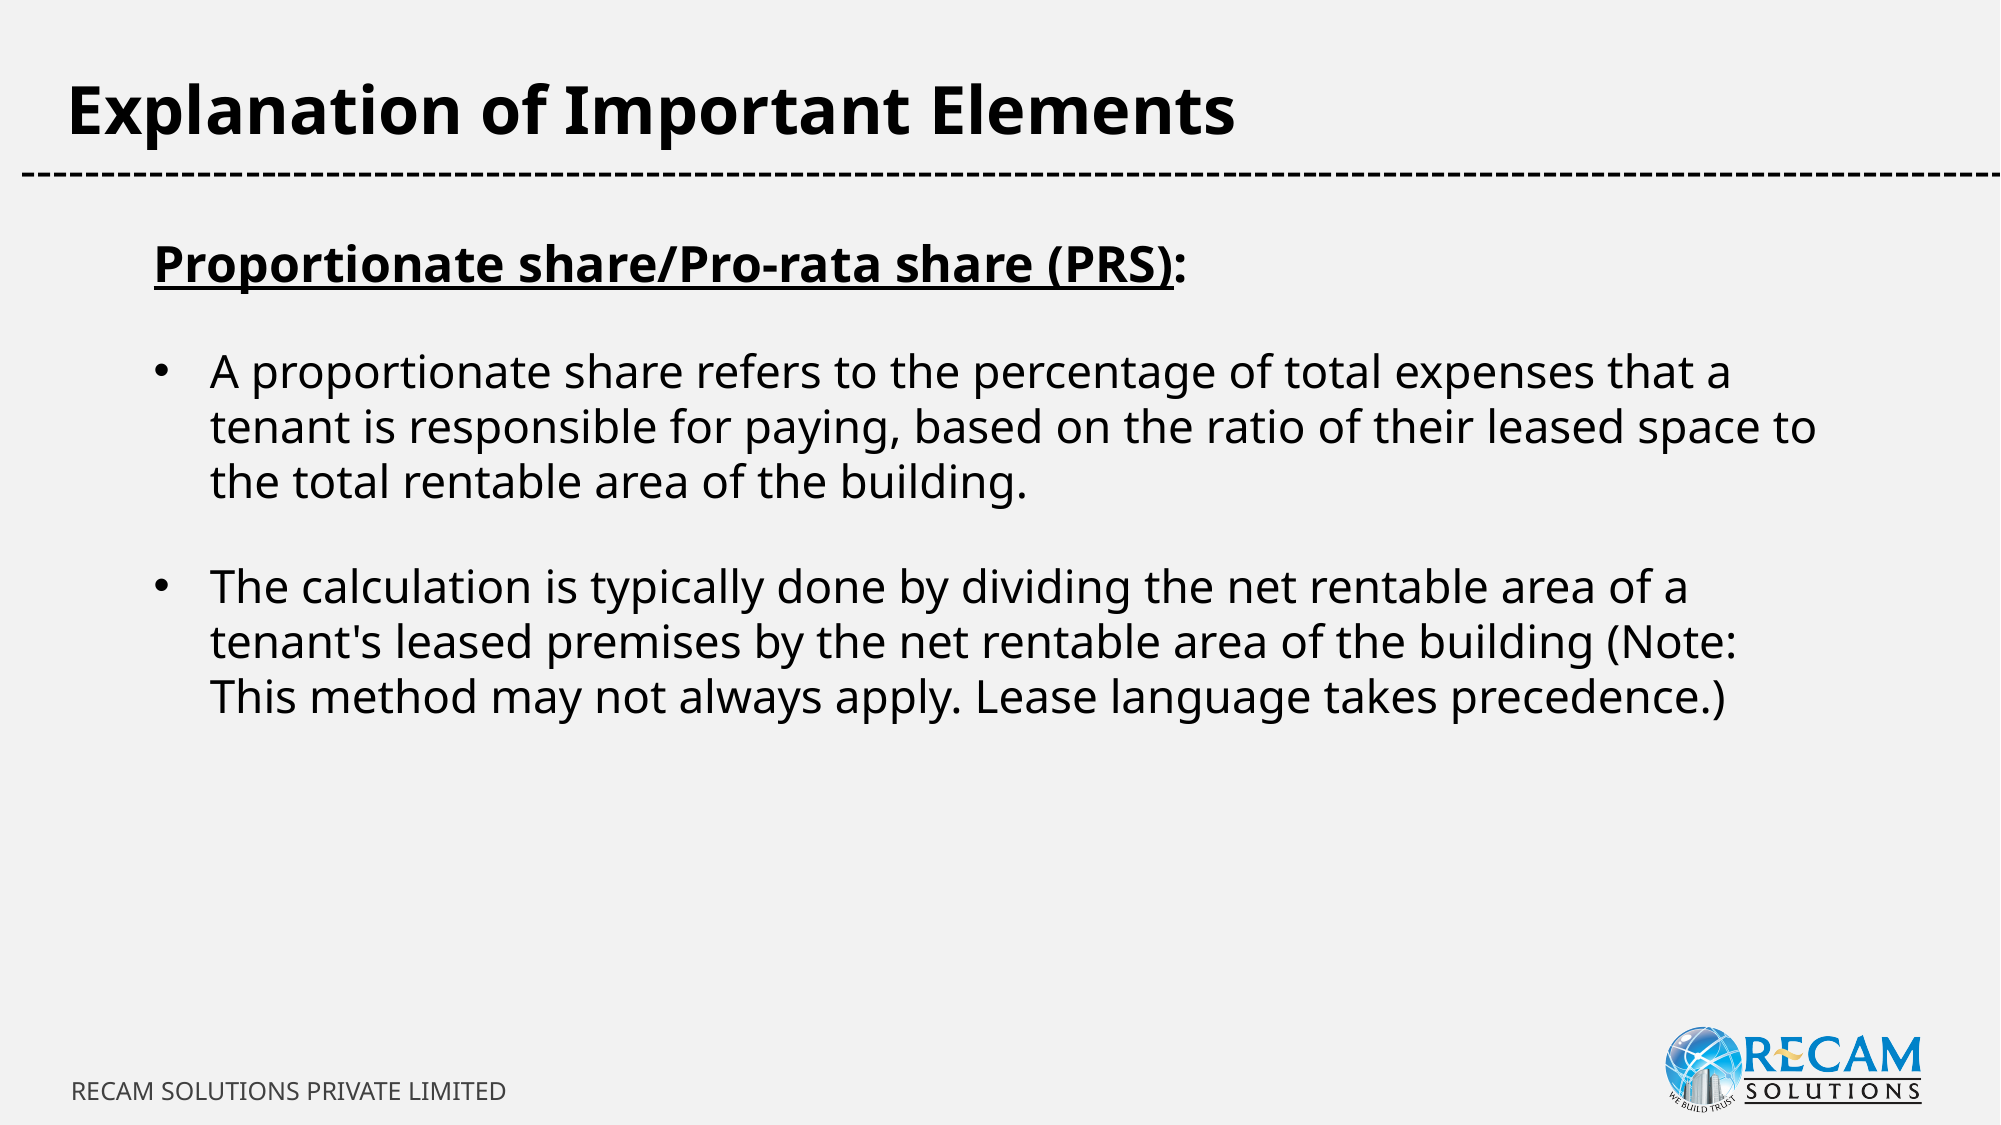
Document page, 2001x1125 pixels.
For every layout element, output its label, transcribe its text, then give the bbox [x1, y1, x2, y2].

text_box Explanation of Important Elements [51, 60, 1520, 131]
text_box Proportionate share/Pro-rata share (PRS): A proportionate share refers to the percentage of total expenses that a tenant is responsible for paying, based on the ratio of their leased space to the total rentable area of the building. The calculation is typically done by dividing the net rentable area of a tenant's leased premises by the net rentable area of the building (Note: This method may not always apply. Lease language takes precedence.) [138, 224, 1842, 730]
footer RECAM SOLUTIONS PRIVATE LIMITED [70, 1073, 971, 1107]
picture [1652, 1014, 1935, 1125]
text_box ----------------------------------------------------------------------------------------------------------------------------- [6, 131, 2000, 207]
